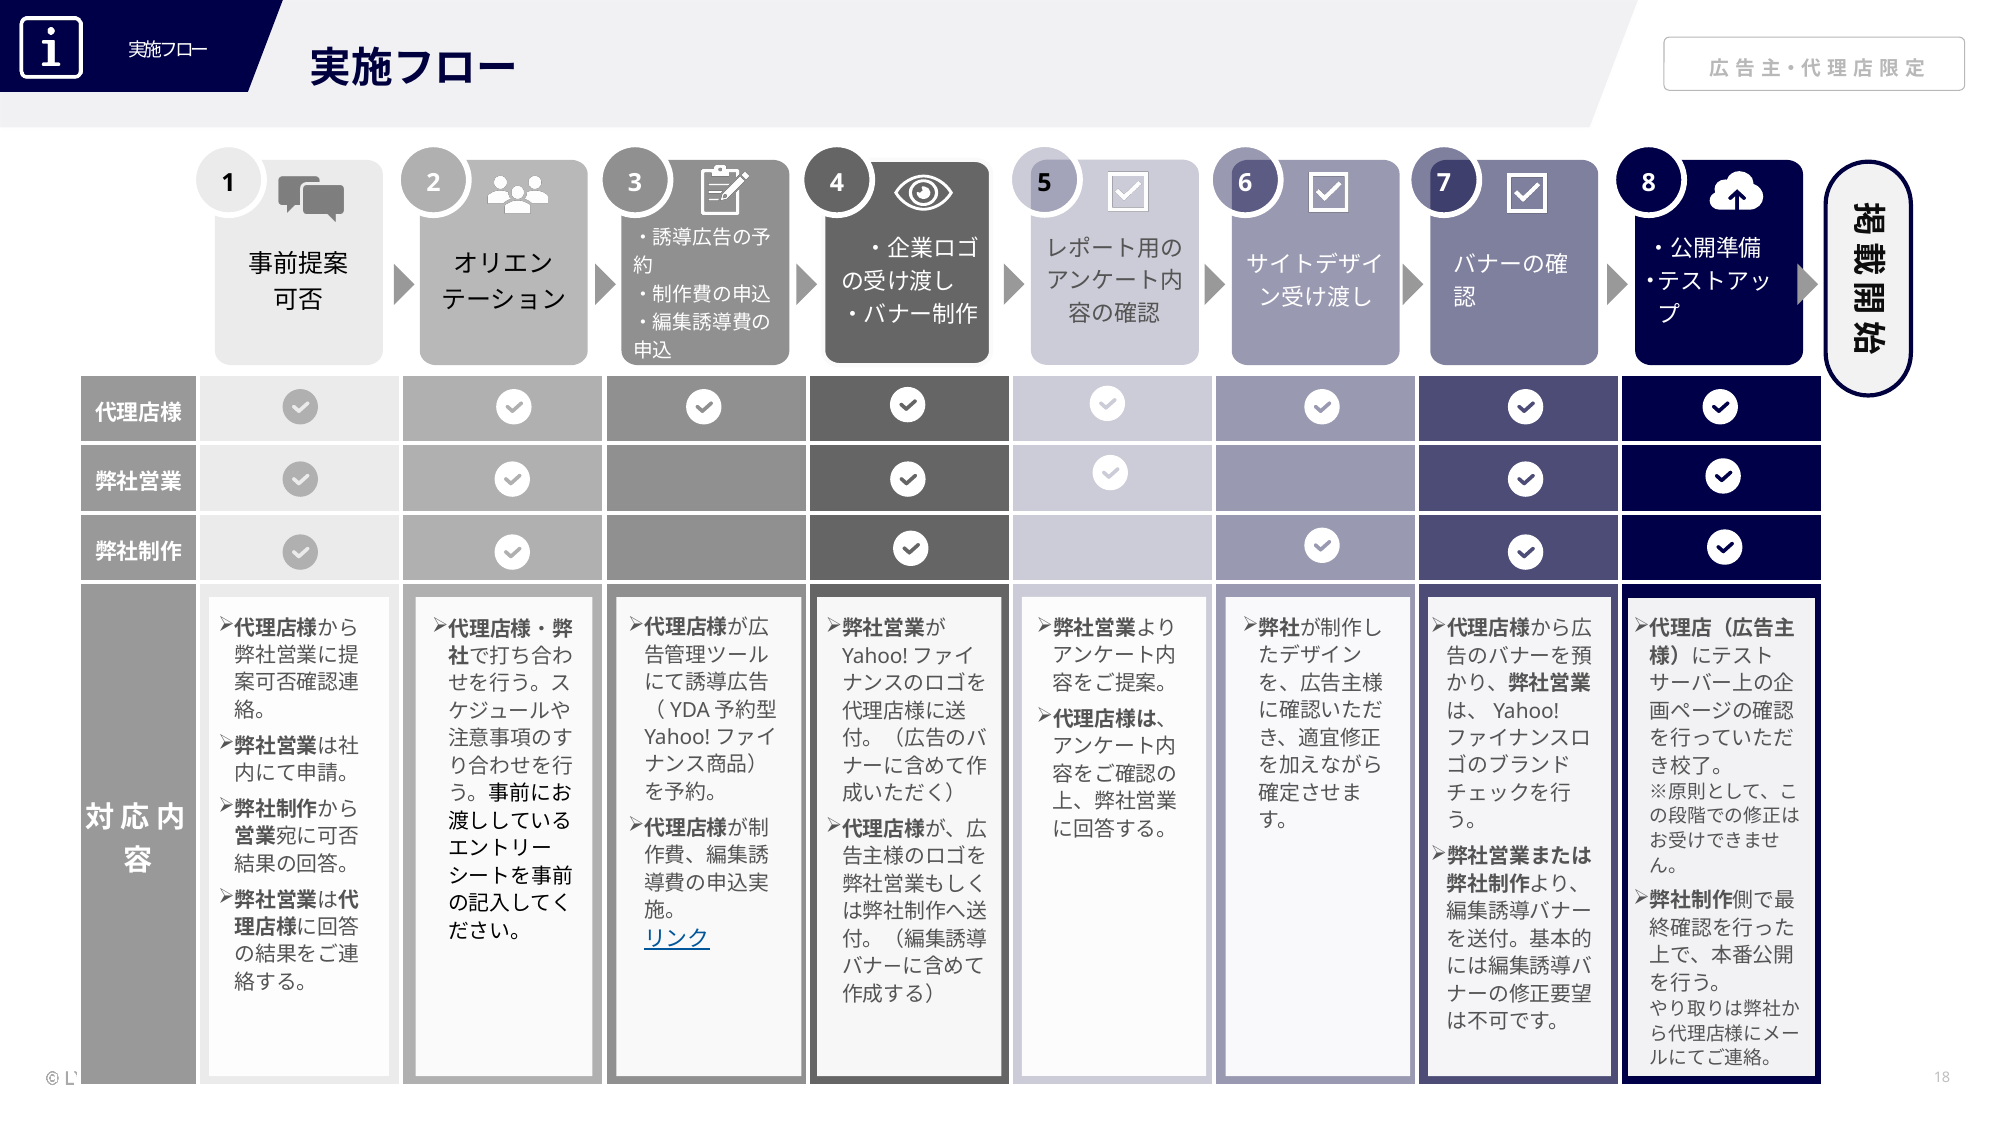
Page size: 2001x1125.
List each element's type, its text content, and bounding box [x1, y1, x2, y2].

table_header [1216, 376, 1415, 441]
text_box [1021, 848, 1207, 1076]
table_cell [1622, 445, 1821, 511]
table_cell 対応内容 [81, 584, 196, 1084]
text_box [1507, 534, 1544, 570]
table_cell [1013, 445, 1212, 511]
text_box ・企業ロゴの受け渡し ・バナー制作 [823, 159, 992, 366]
table_cell [1013, 584, 1212, 1084]
text_box [1304, 527, 1340, 563]
text_box 2 [397, 144, 469, 216]
text_box [616, 597, 802, 1077]
table_cell [810, 584, 1009, 1084]
table_cell [200, 515, 399, 580]
text_box [494, 461, 530, 497]
text_box 弊社営業がYahoo!ファイナンスのロゴを代理店様に送付。（広告のバナーに含めて作成いただく） 代理店様が、広告主様のロゴを弊社営業もしくは弊社制作へ送付。（編集誘導バナーに含めて作成する） [811, 605, 1004, 1013]
text_box 7 [1408, 144, 1480, 216]
text_box 弊社営業よりアンケート内容をご提案。 代理店様は、アンケート内容をご確認の上、弊社営業に回答する。 [1021, 604, 1207, 848]
table_cell [810, 515, 1009, 580]
text_box [1709, 171, 1764, 210]
text_box 4 [801, 144, 873, 216]
text_box [282, 534, 318, 570]
text_box [496, 389, 532, 425]
table_cell 弊社営業 [81, 445, 196, 511]
text_box 5 [1009, 144, 1081, 215]
text_box 代理店（広告主様）にテストサーバー上の企画ページの確認を行っていただき校了。 ※原則として、この段階での修正はお受けできません。 弊社制作側で最終確認を行った上で、本番公開を行う。 やり取りは弊社から代理店様にメールにてご連絡。 [1618, 605, 1817, 1076]
text_box [1428, 597, 1611, 604]
text_box [1702, 389, 1738, 425]
text_box [889, 386, 926, 423]
text_box [796, 263, 818, 306]
table_cell [607, 515, 806, 580]
text_box サイトデザイン受け渡し [1231, 159, 1400, 366]
table_cell [403, 445, 602, 511]
picture [272, 160, 350, 238]
picture [46, 1071, 77, 1088]
table_cell [1216, 445, 1415, 511]
table_header [1419, 376, 1618, 441]
text_box バナーの確認 [1430, 159, 1599, 366]
table_cell [403, 515, 602, 580]
table_header [607, 376, 806, 441]
table_cell [1622, 584, 1821, 1084]
text_box [817, 597, 1002, 605]
text_box [1304, 389, 1340, 425]
table_cell [607, 584, 806, 1084]
text_box [494, 534, 530, 570]
text_box [686, 389, 722, 425]
table_cell [1419, 584, 1618, 1084]
text_box [1428, 1040, 1611, 1077]
text_box 代理店様が広告管理ツールにて誘導広告（YDA予約型Yahoo!ファイナンス商品）を予約。 代理店様が制作費、編集誘導費の申込実施。 リンク [613, 603, 801, 986]
table_cell [200, 445, 399, 511]
text_box [890, 461, 926, 497]
picture [1491, 157, 1564, 229]
picture [1091, 155, 1164, 228]
table_header [1622, 376, 1821, 441]
text_box 1 [193, 144, 265, 216]
picture [482, 160, 552, 230]
text_box 代理店様・弊社で打ち合わせを行う。スケジュールや注意事項のすり合わせを行う。事前にお渡ししているエントリーシートを事前の記入してください。 [417, 605, 593, 986]
text_box ・公開準備 テストアップ [1635, 159, 1804, 366]
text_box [893, 174, 954, 212]
text_box [209, 597, 390, 1077]
table_cell [1216, 584, 1415, 1084]
text_box [893, 530, 929, 566]
text_box [1607, 263, 1628, 306]
text_box 弊社が制作したデザインを、広告主様に確認いただき、適宜修正を加えながら確定させます。 [1227, 604, 1403, 839]
table_cell [1419, 515, 1618, 580]
text_box [1507, 389, 1544, 425]
table_cell [1622, 515, 1821, 580]
text_box [1204, 263, 1226, 306]
text_box [415, 597, 593, 1077]
text_box [1705, 458, 1741, 494]
text_box レポート用のアンケート内容の確認 [1030, 159, 1199, 365]
text_box [1627, 597, 1816, 605]
text_box 実施フロー [97, 13, 240, 81]
table_cell [1419, 445, 1618, 511]
table_cell [403, 584, 602, 1084]
list 実施フロー [309, 41, 1645, 97]
picture [8, 4, 92, 88]
text_box 掲載開始 [1825, 161, 1911, 396]
table_header 代理店様 [81, 376, 196, 441]
picture [1292, 155, 1365, 228]
text_box オリエンテーション [419, 159, 588, 366]
table_header [810, 376, 1009, 441]
table_header [200, 376, 399, 441]
text_box 事前提案 可否 [214, 159, 383, 366]
text_box [282, 389, 318, 425]
text_box ・誘導広告の予約 ・制作費の申込 ・編集誘導費の申込 [621, 159, 790, 366]
text_box [1797, 263, 1819, 306]
text_box [1021, 596, 1207, 604]
text_box 6 [1209, 144, 1281, 216]
text_box [1225, 597, 1411, 1077]
text_box [1092, 454, 1128, 491]
table_header [403, 376, 602, 441]
text_box [1707, 529, 1743, 565]
text_box [1507, 461, 1544, 497]
table_cell [1013, 515, 1212, 580]
table_cell [607, 445, 806, 511]
text_box [282, 461, 318, 497]
text_box 3 [599, 144, 671, 216]
text_box 代理店様から弊社営業に提案可否確認連絡。 弊社営業は社内にて申請。 弊社制作から営業宛に可否結果の回答。 弊社営業は代理店様に回答の結果をご連絡する。 [203, 604, 387, 1001]
table_cell [200, 584, 399, 1084]
table_cell 弊社制作 [81, 515, 196, 580]
table_cell [810, 445, 1009, 511]
text_box [1003, 263, 1025, 305]
picture [691, 160, 752, 221]
text_box 代理店様から広告のバナーを預かり、弊社営業は、Yahoo!ファイナンスロゴのブランドチェックを行う。 弊社営業または弊社制作より、編集誘導バナーを送付。基本的には編集誘導バナーの修正要望は不可です。 [1415, 604, 1612, 1040]
text_box [595, 263, 616, 306]
text_box [1089, 385, 1126, 422]
text_box [817, 1013, 1002, 1077]
text_box [1402, 263, 1424, 306]
text_box [393, 263, 415, 306]
table_header [1013, 376, 1212, 441]
table_cell [1216, 515, 1415, 580]
text_box 8 [1613, 144, 1685, 216]
